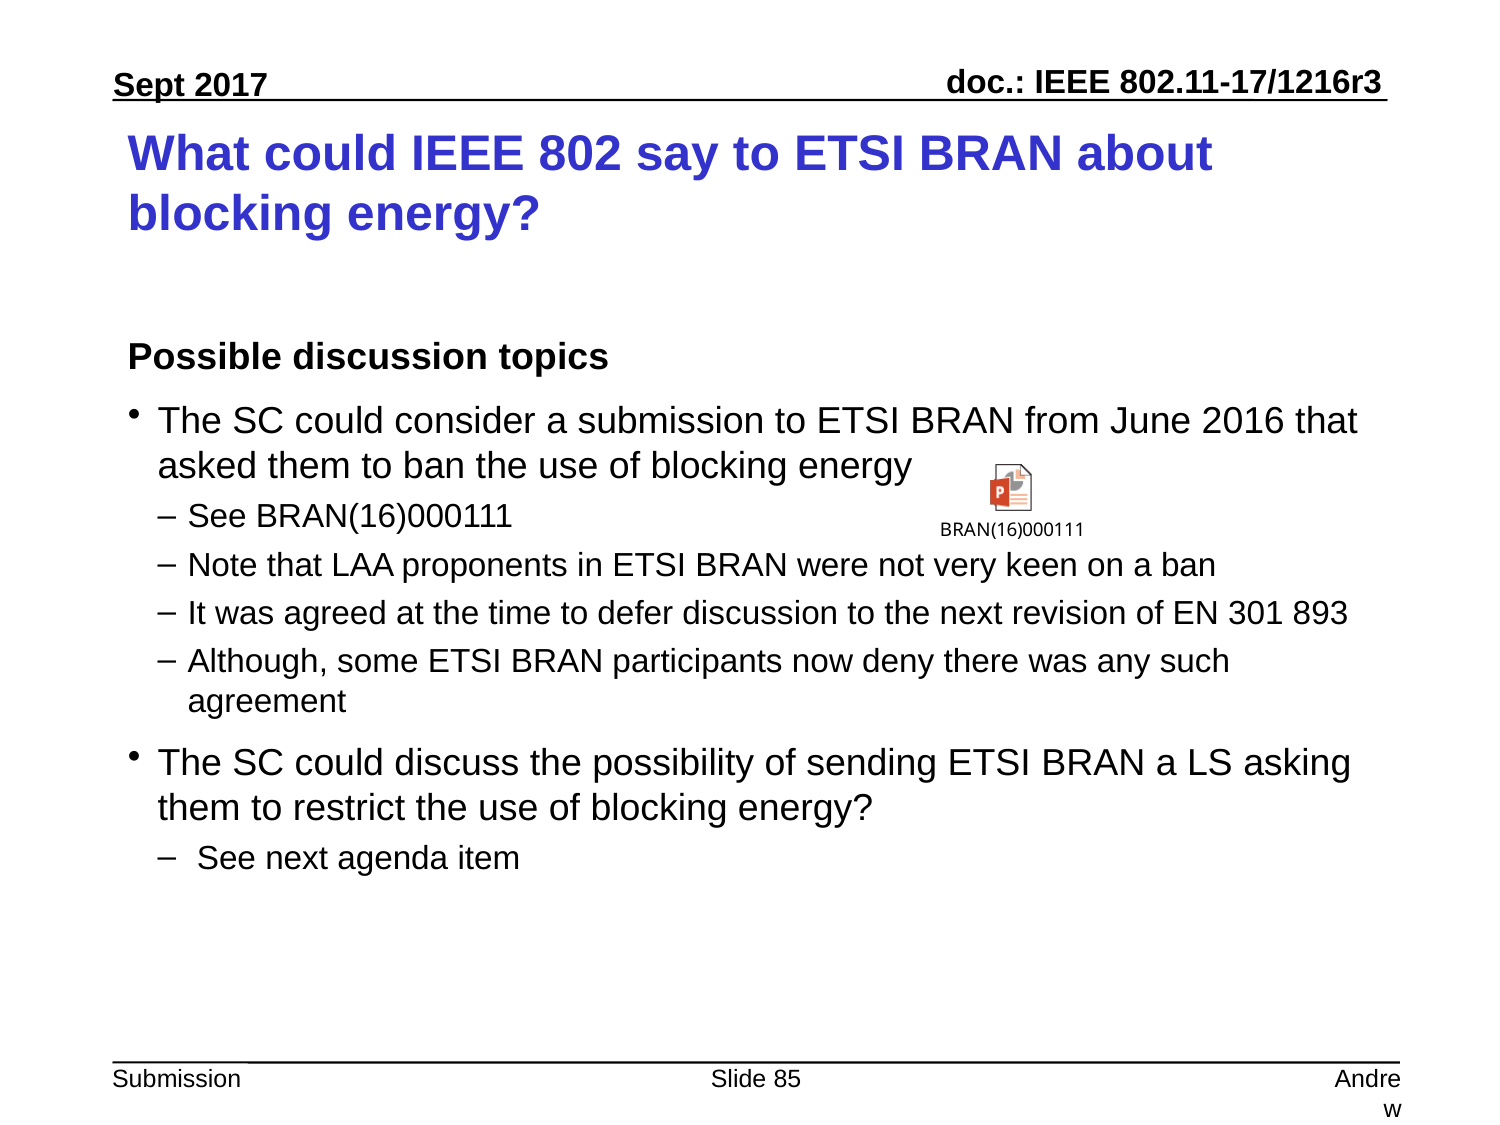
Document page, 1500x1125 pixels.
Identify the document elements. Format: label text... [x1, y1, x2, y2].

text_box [937, 462, 1088, 595]
slide_number Slide 85 [709, 1061, 803, 1093]
title What could IEEE 802 say to ETSI BRAN about blocking energy? [112, 112, 1388, 288]
list Possible discussion topics The SC could consider a submission to ETSI BRAN from June 2016 that asked them to ban the use of blocking energy See BRAN(16)000111 Note that LAA proponents in ETSI BRAN were not very keen on a ban It was agreed at the time to defer discussion to the next revision of EN 301 893 Although, some ETSI BRAN participants now deny there was any such agreement The SC could discuss the possibility of sending ETSI BRAN a LS asking them to restrict the use of blocking energy? See next agenda item [112, 324, 1388, 1000]
footer Andrew Myles, Cisco [1320, 1061, 1402, 1093]
